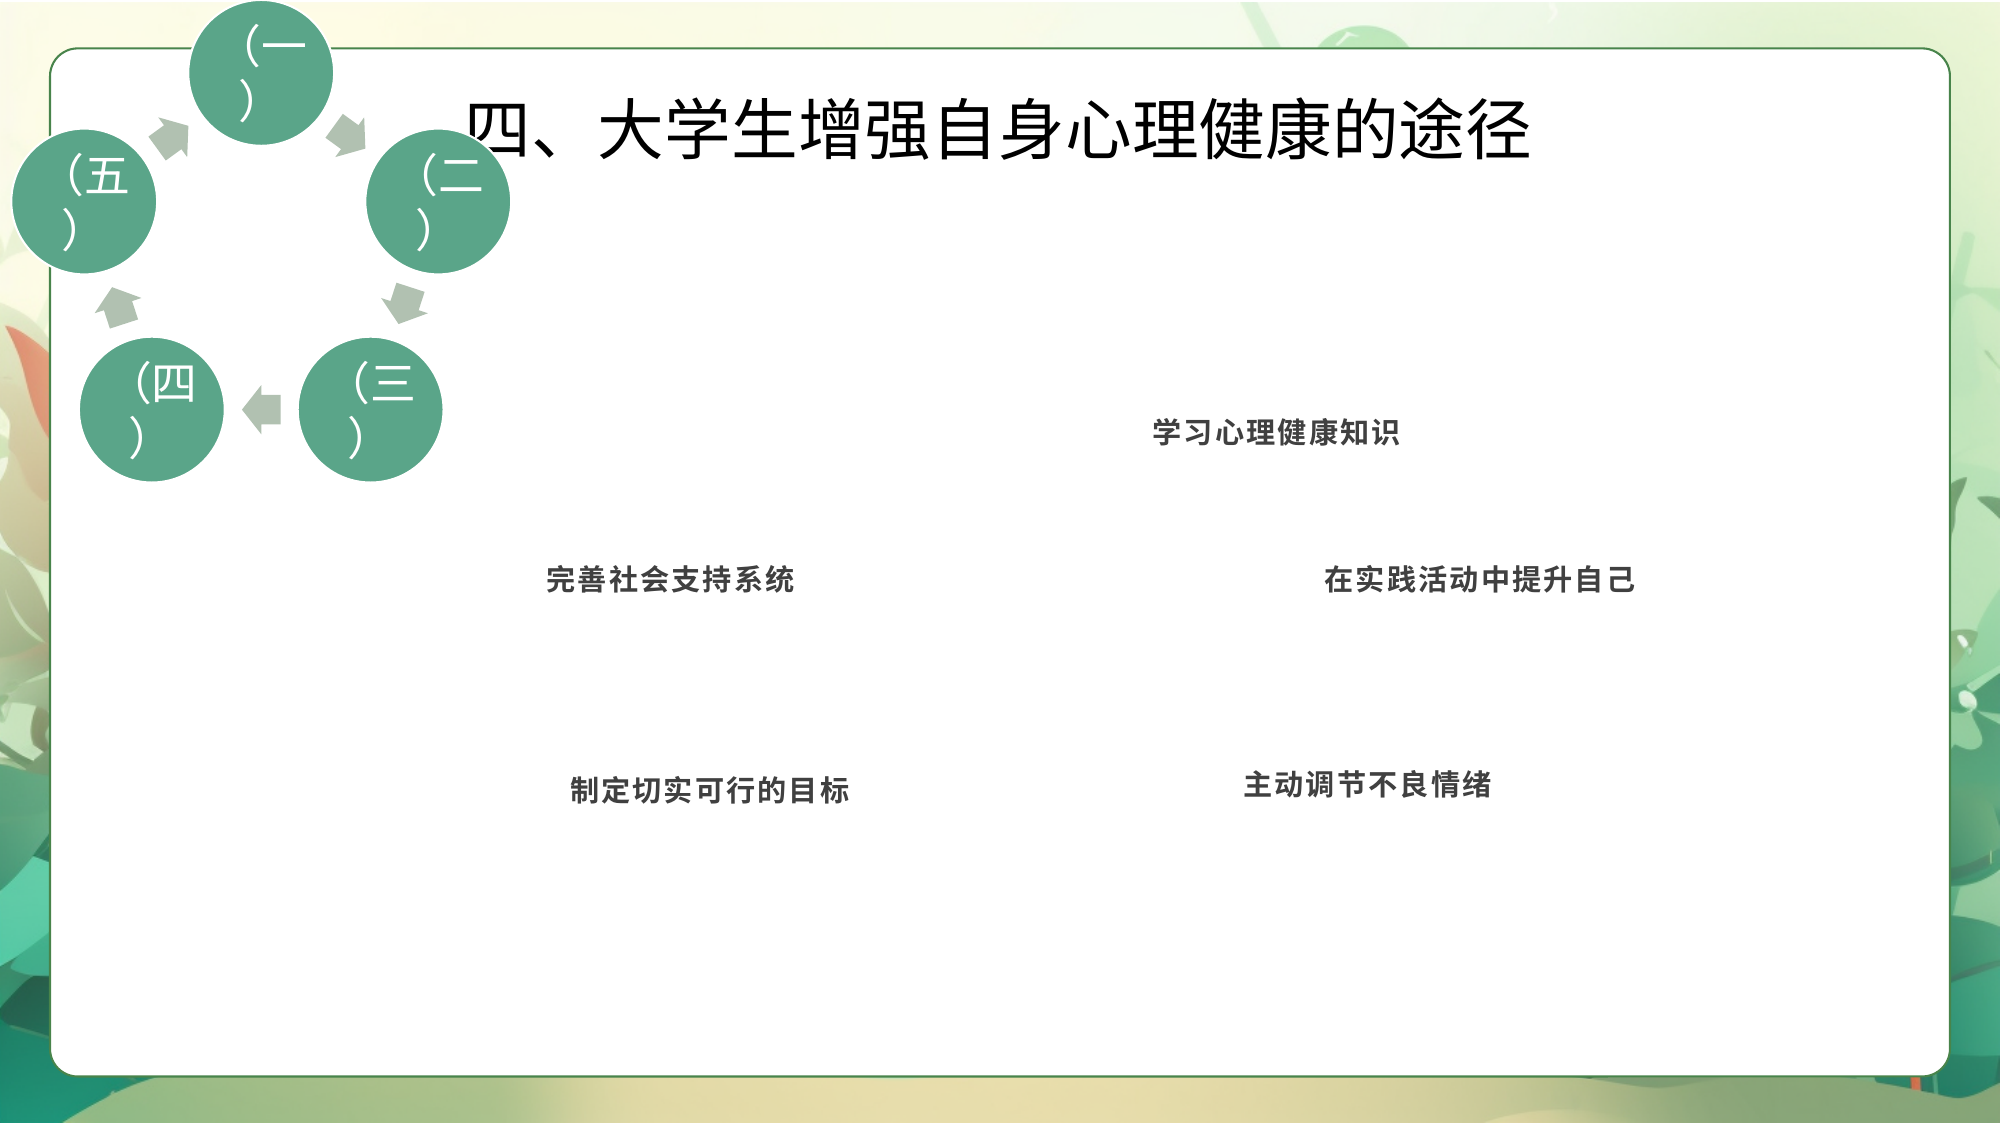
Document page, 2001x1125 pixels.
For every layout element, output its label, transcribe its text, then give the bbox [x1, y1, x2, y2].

text_box 学习心理健康知识 [1310, 396, 1505, 457]
text_box 主动调节不良情绪 [1310, 748, 1674, 809]
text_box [787, 373, 1310, 857]
text_box 四、大学生增强自身心理健康的途径 [437, 80, 1561, 176]
text_box 完善社会支持系统 [375, 543, 787, 604]
text_box 制定切实可行的目标 [464, 754, 787, 815]
picture [0, 2, 2000, 1123]
text_box 在实践活动中提升自己 [1310, 543, 1677, 604]
